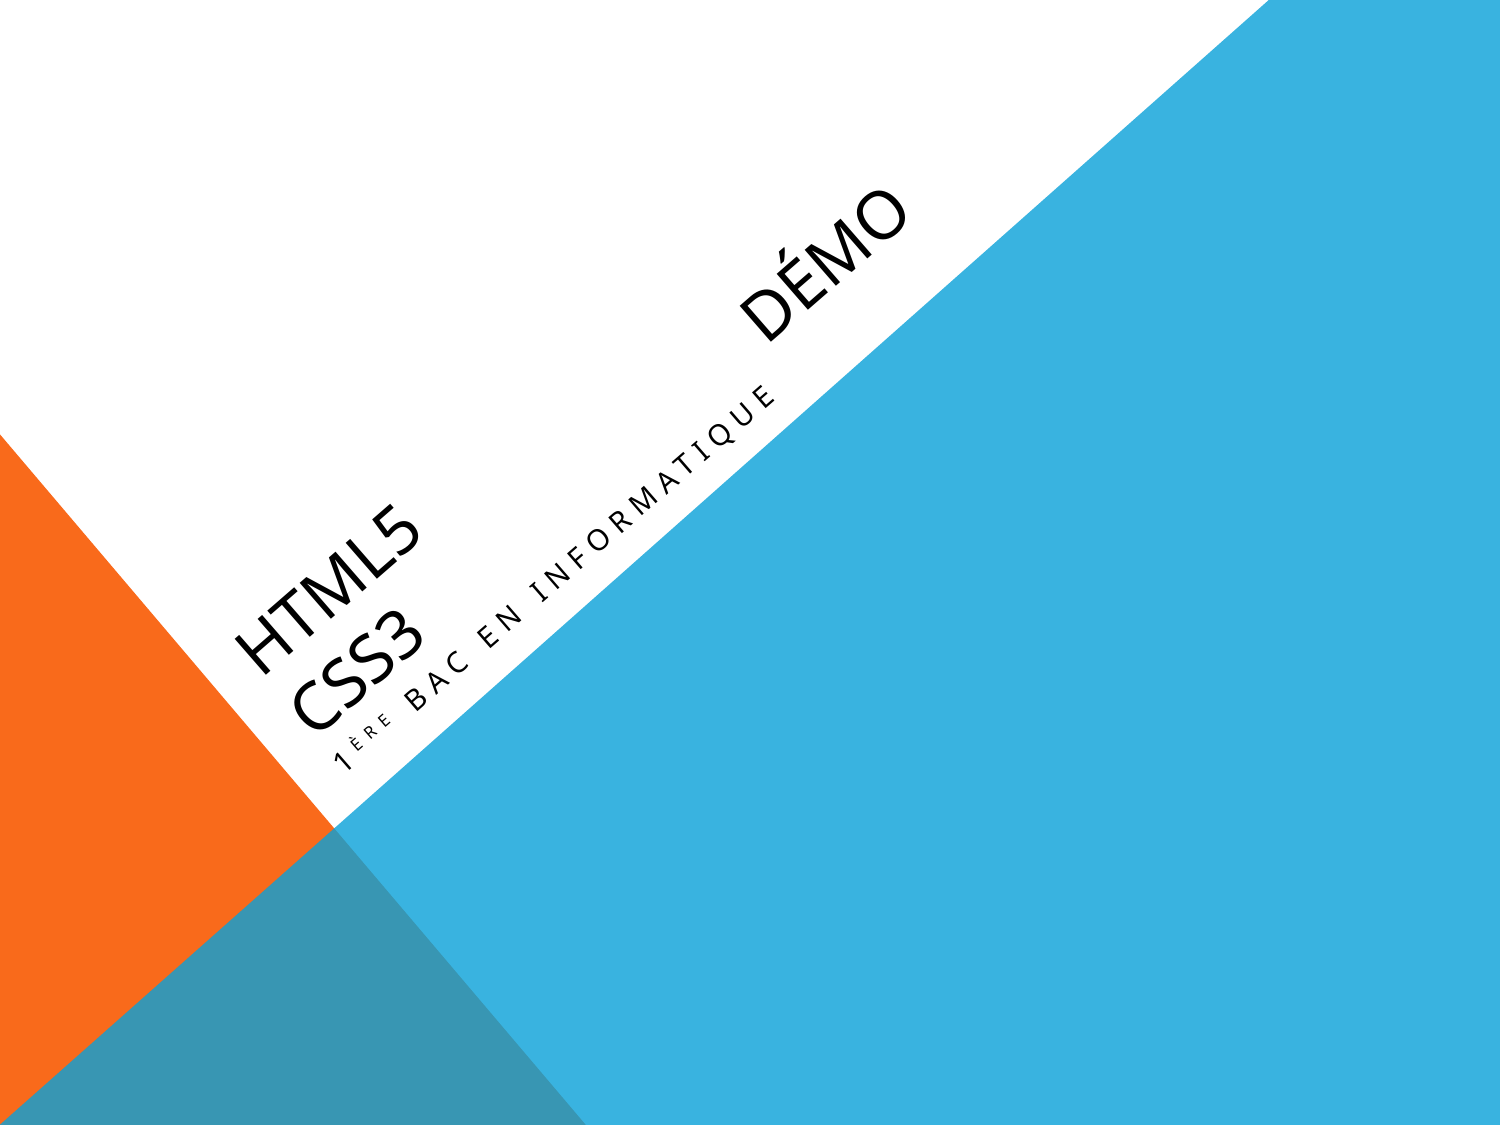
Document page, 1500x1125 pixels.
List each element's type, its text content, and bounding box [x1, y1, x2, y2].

title HTML5 CSS3 Démo [182, 4, 1012, 761]
subtitle 1ère BAC en informatique [312, 61, 1154, 804]
